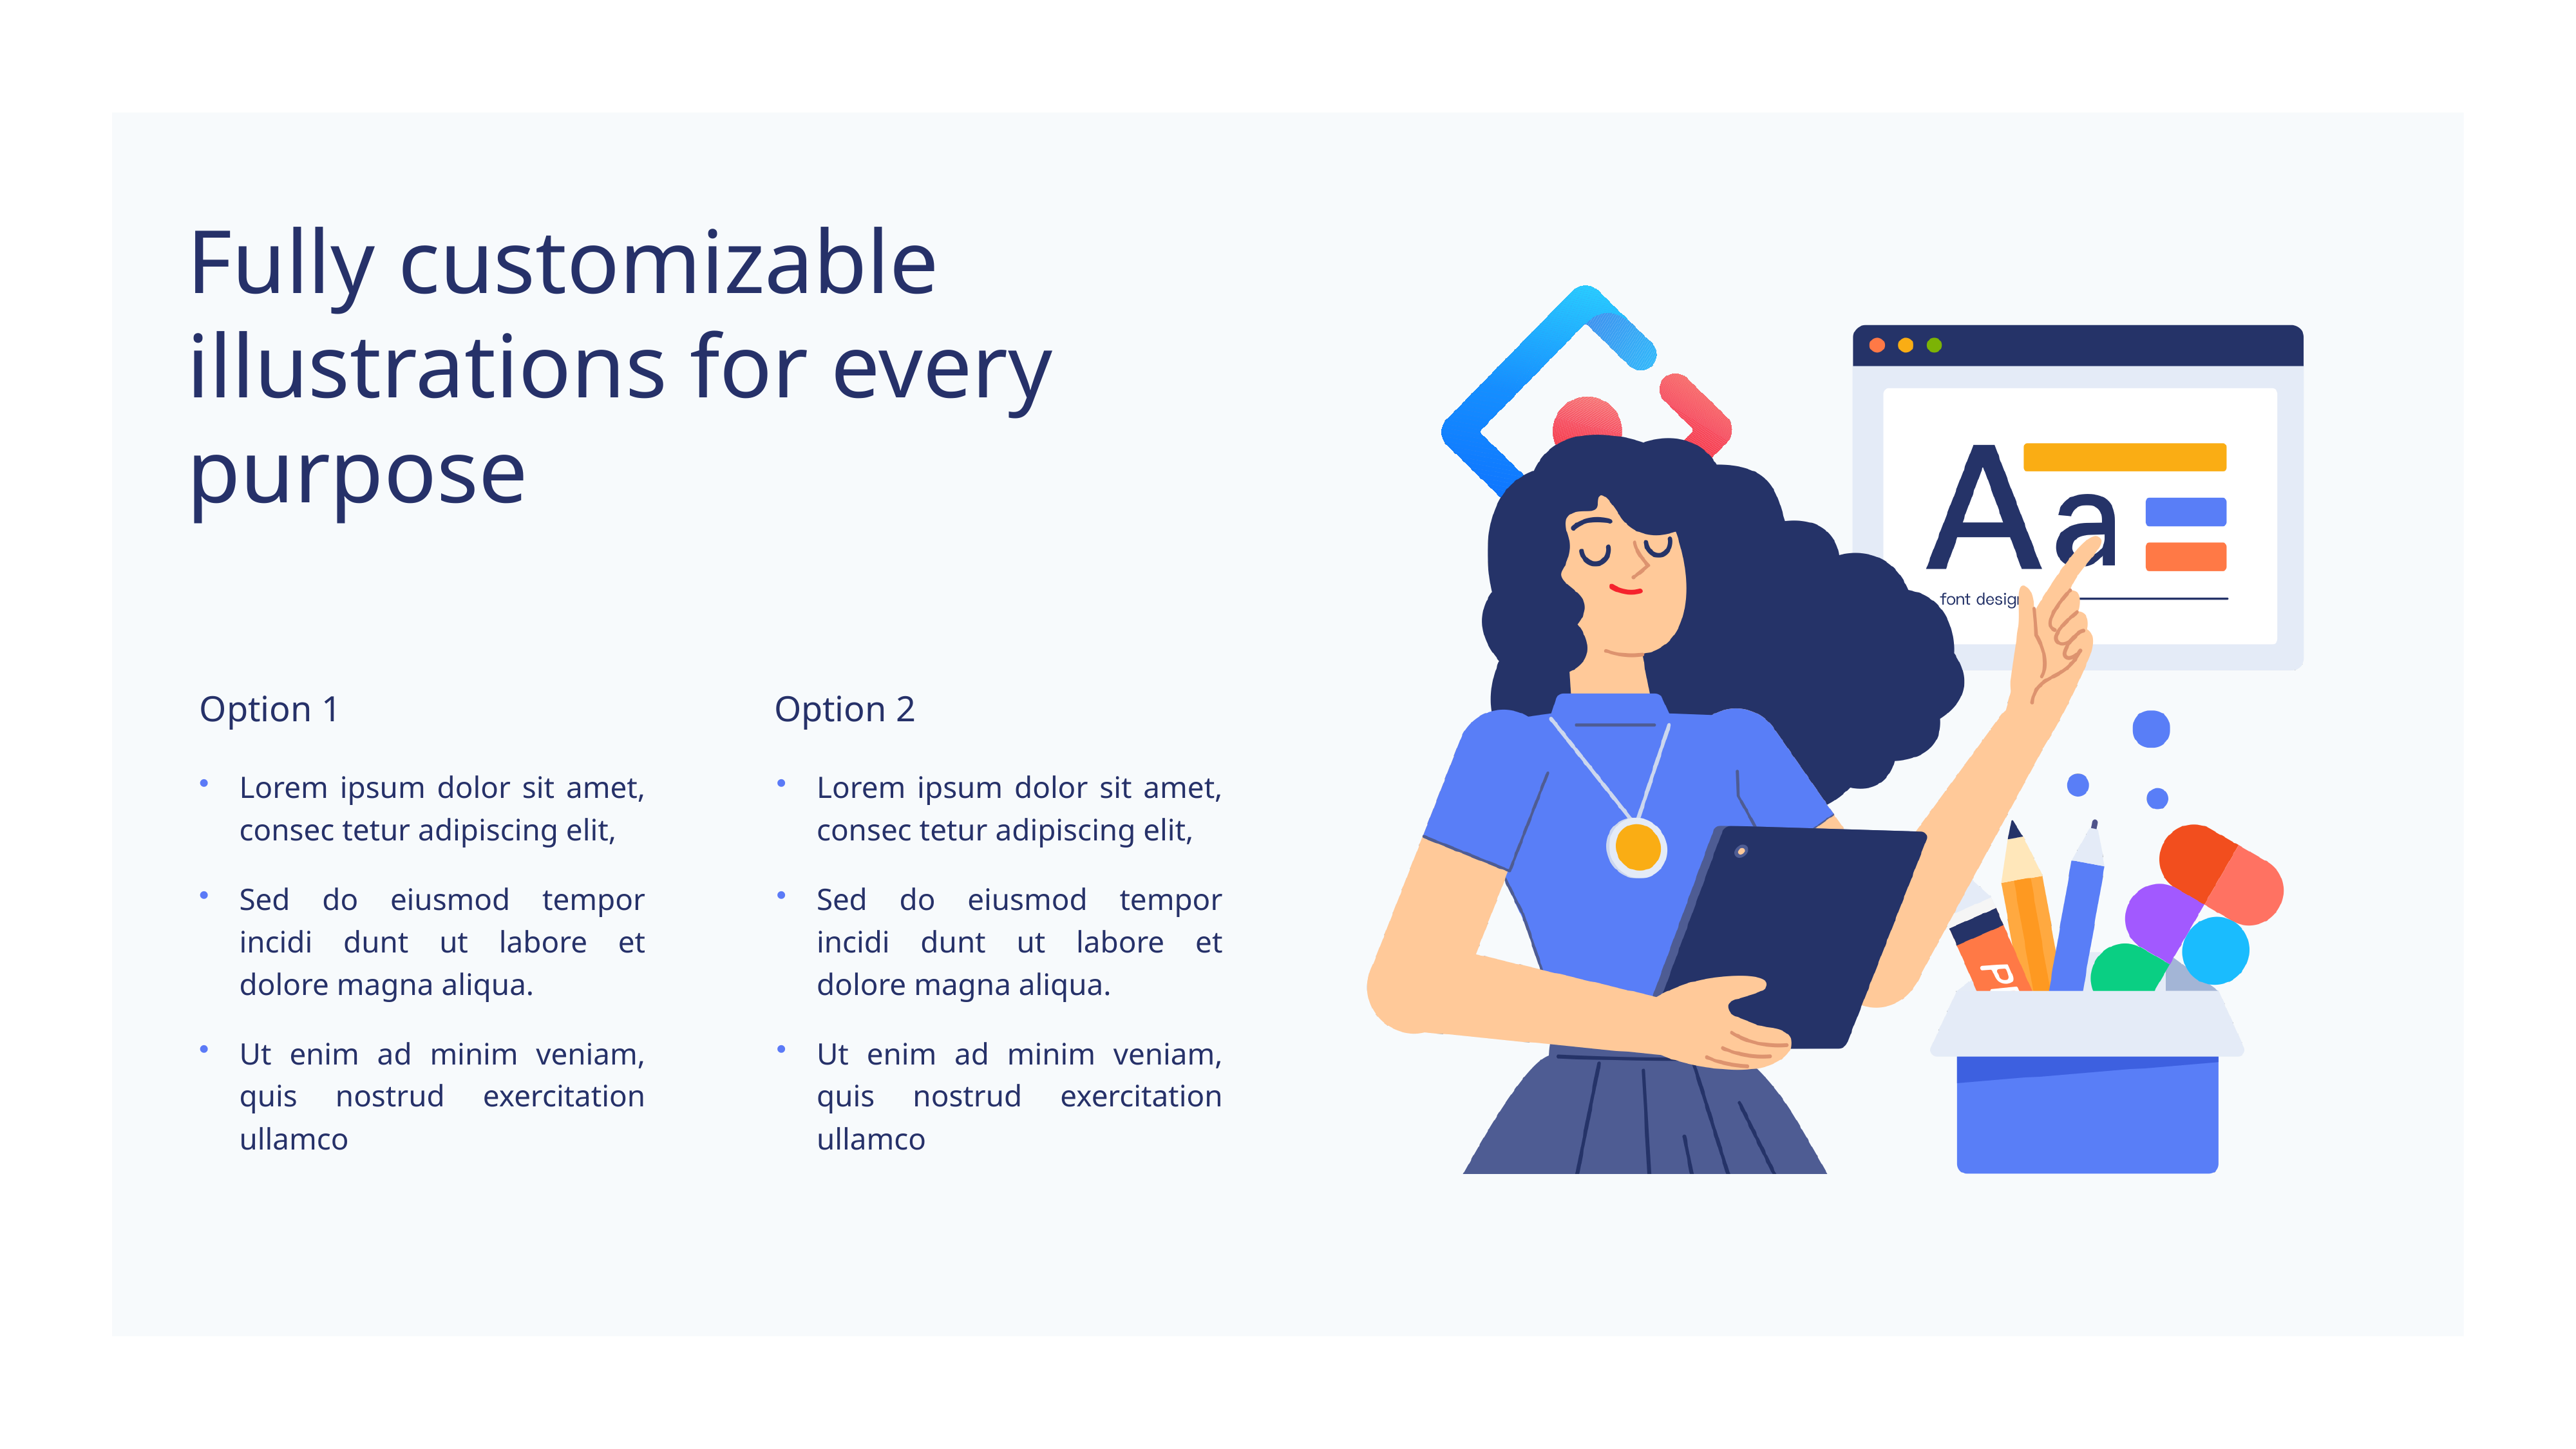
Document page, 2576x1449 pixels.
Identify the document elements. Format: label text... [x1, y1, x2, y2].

text_box Lorem ipsum dolor sit amet, consec tetur adipiscing elit, Sed do eiusmod tempor incidi dunt ut labore et dolore magna aliqua. Ut enim ad minim veniam, quis nostrud exercitation ullamco [194, 757, 650, 1160]
picture [1124, 0, 2576, 1449]
text_box Lorem ipsum dolor sit amet, consec tetur adipiscing elit, Sed do eiusmod tempor incidi dunt ut labore et dolore magna aliqua. Ut enim ad minim veniam, quis nostrud exercitation ullamco [772, 757, 1124, 1160]
text_box Fully customizable illustrations for every purpose [182, 201, 1124, 525]
text_box Option 2 [764, 668, 1061, 739]
text_box [112, 112, 1124, 1336]
text_box Option 1 [190, 668, 748, 739]
